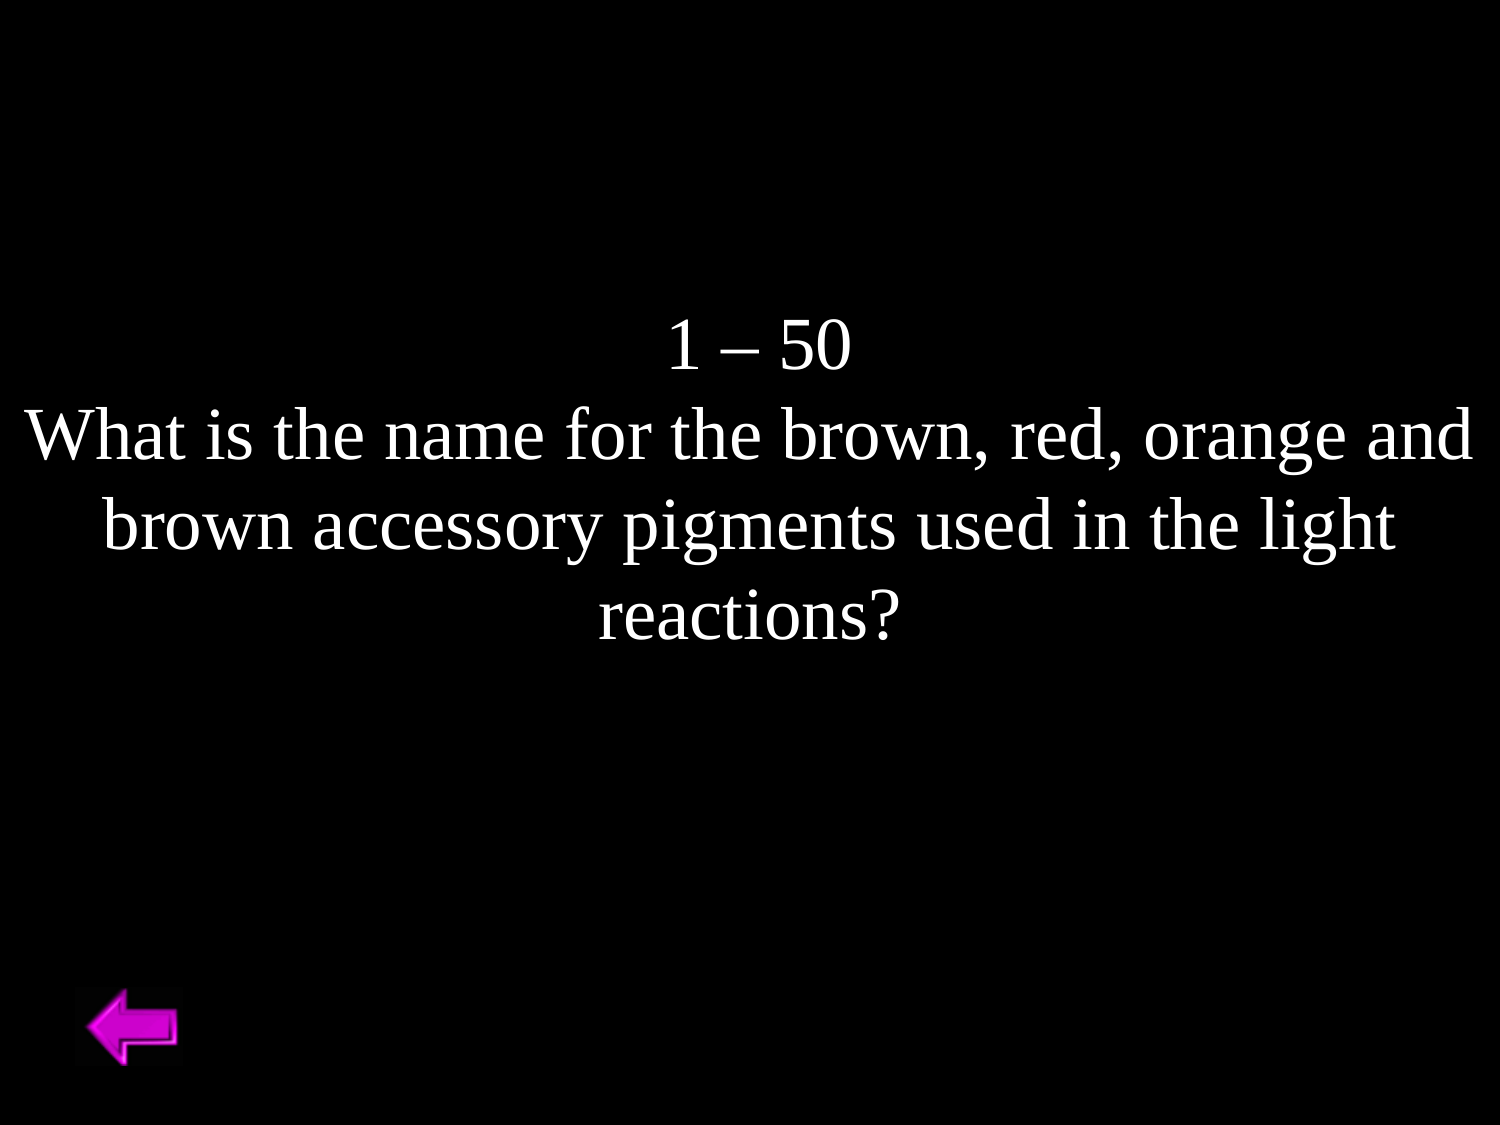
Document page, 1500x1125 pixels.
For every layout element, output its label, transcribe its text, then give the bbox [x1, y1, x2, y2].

picture [74, 987, 183, 1066]
text_box 1 – 50 What is the name for the brown, red, orange and brown accessory pigments used in the light reactions? [0, 287, 1500, 663]
